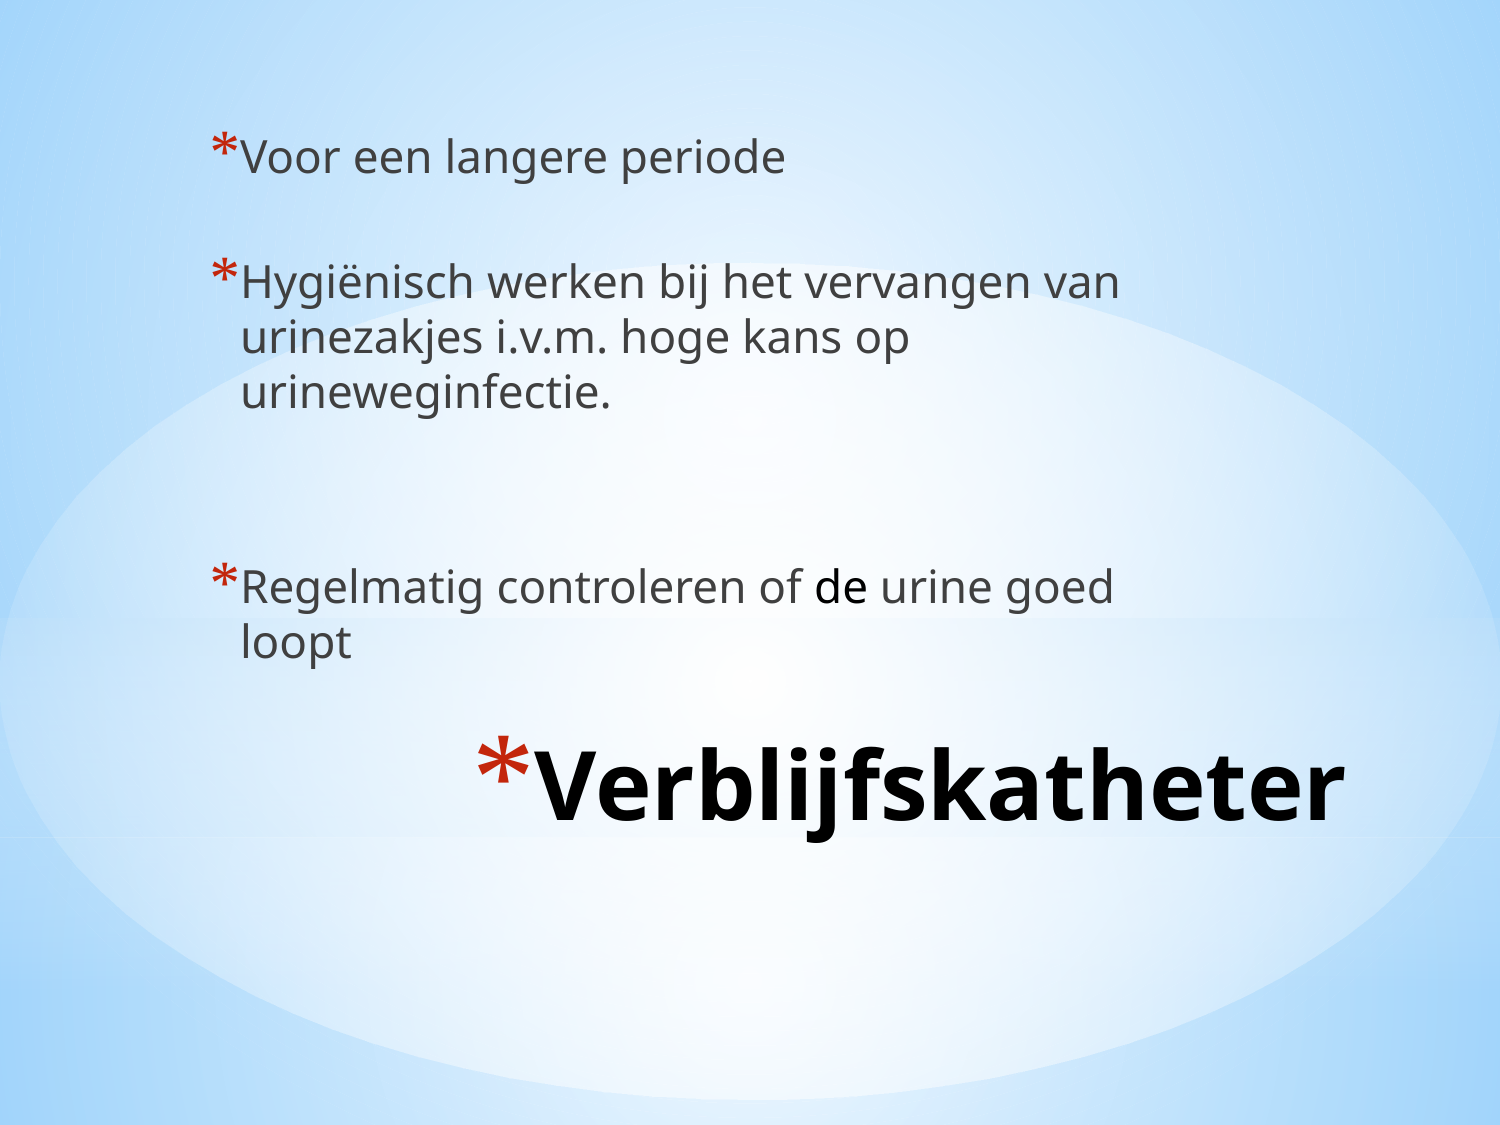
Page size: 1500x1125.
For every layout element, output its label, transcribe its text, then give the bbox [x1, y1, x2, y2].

list Voor een langere periode Hygiënisch werken bij het vervangen van urinezakjes i.v.m. hoge kans op urineweginfectie. Regelmatig controleren of de urine goed loopt [187, 120, 1238, 690]
title Verblijfskatheter [294, 717, 1363, 905]
